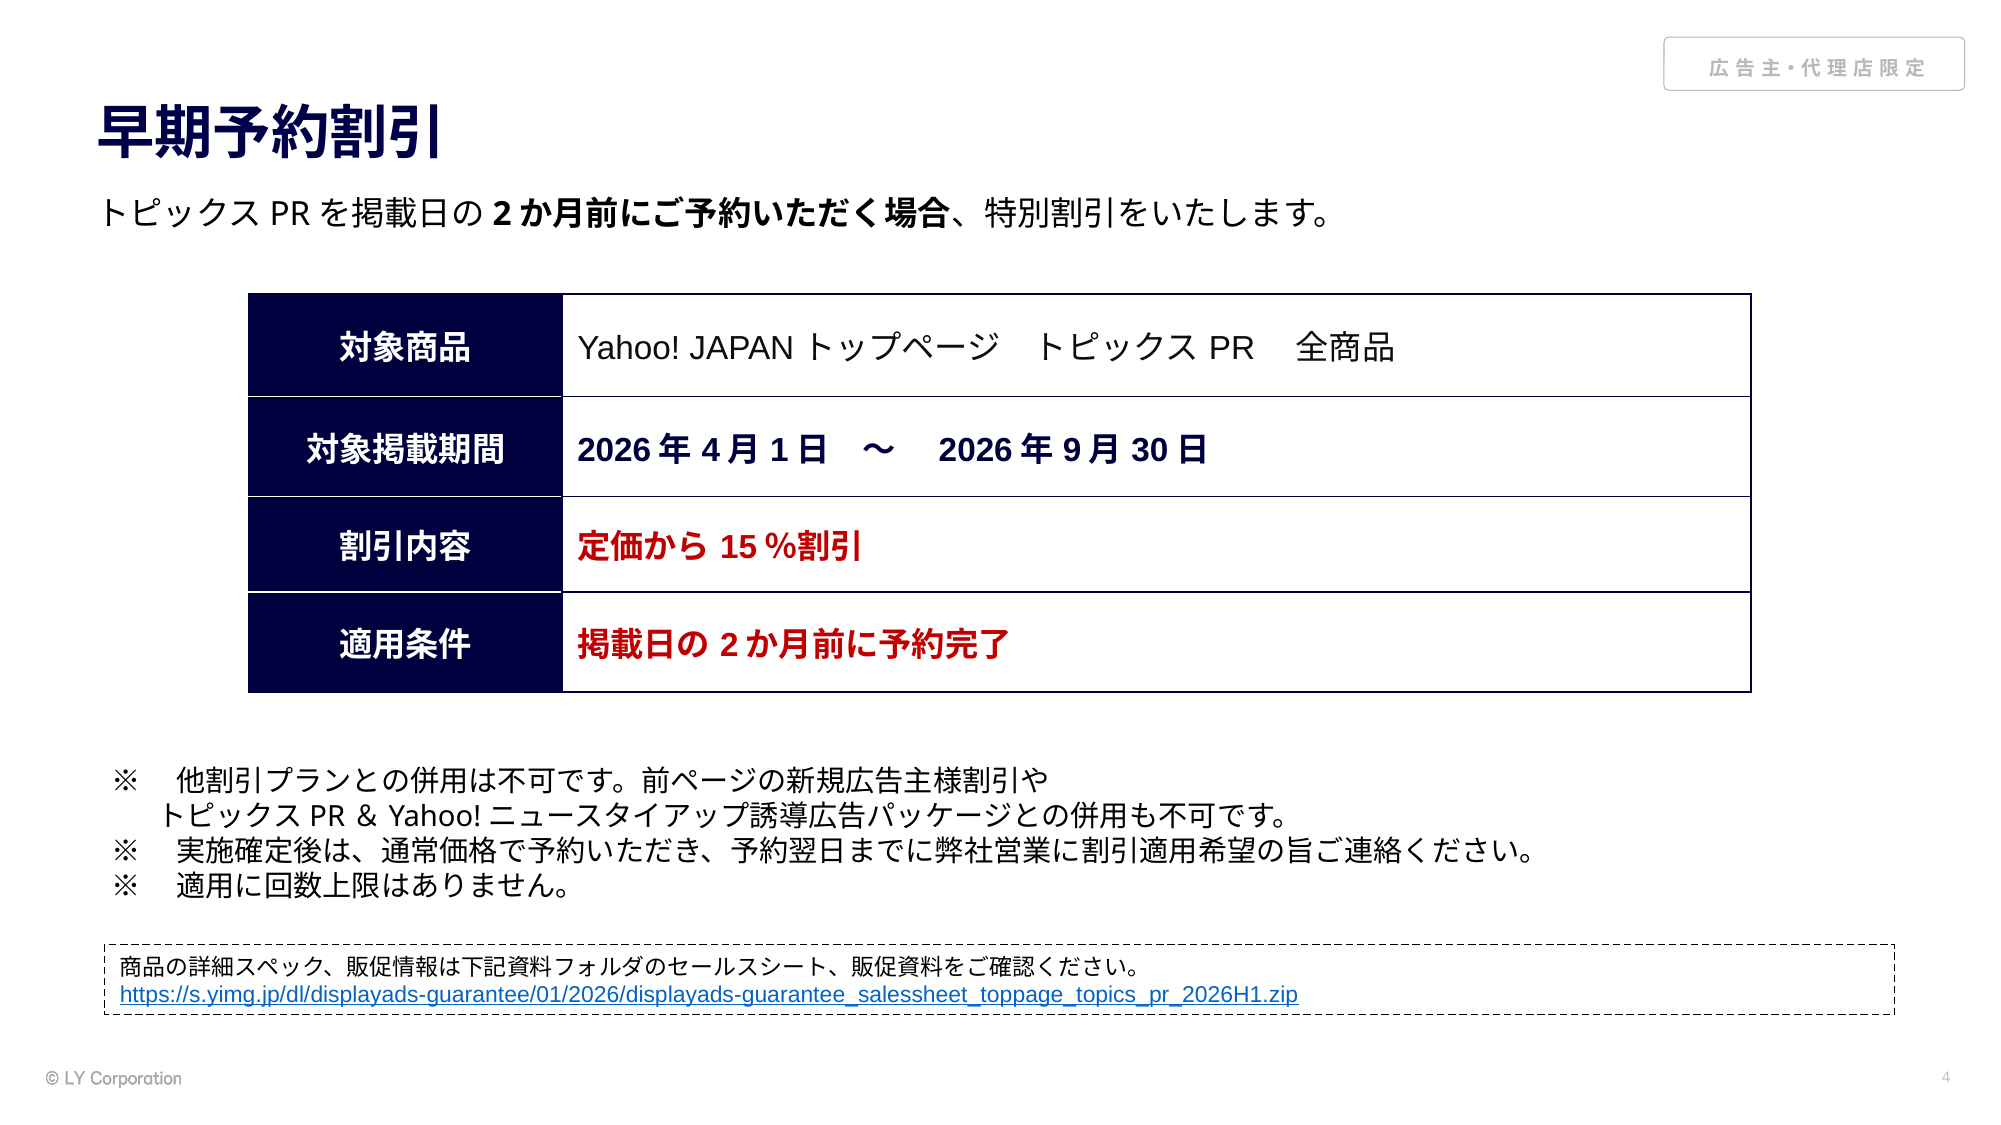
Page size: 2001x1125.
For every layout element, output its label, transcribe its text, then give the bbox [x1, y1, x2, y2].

list トピックスPRを掲載日の2か月前にご予約いただく場合、特別割引をいたします。 [96, 180, 1904, 311]
text_box ※ 他割引プランとの併用は不可です。前ページの新規広告主様割引や トピックスPR＆Yahoo!ニュースタイアップ誘導広告パッケージとの併用も不可です。 ※ 実施確定後は、通常価格で予約いただき、予約翌日までに弊社営業に割引適用希望の旨ご連絡ください。 ※ 適用に回数上限はありません。 [96, 755, 1904, 910]
table_header Yahoo! JAPANトップページ トピックスPR 全商品 [563, 295, 1750, 396]
picture [46, 1071, 181, 1088]
table_cell 割引内容 [250, 497, 561, 591]
table_cell 掲載日の2か月前に予約完了 [563, 593, 1750, 691]
table_cell 適用条件 [250, 593, 561, 691]
table_cell 2026年4月1日 ～ 2026年9月30日 [563, 397, 1750, 496]
table_header 対象商品 [250, 295, 561, 396]
table_cell 対象掲載期間 [250, 397, 561, 496]
text_box 商品の詳細スペック、販促情報は下記資料フォルダのセールスシート、販促資料をご確認ください。 https://s.yimg.jp/dl/displayads-guarantee/01/2026/displayads-guarantee_salessheet_toppage_topics_pr_2026H1.zip [104, 944, 1895, 1015]
title 早期予約割引 [96, 95, 1904, 180]
table_cell 定価から15％割引 [563, 497, 1750, 591]
